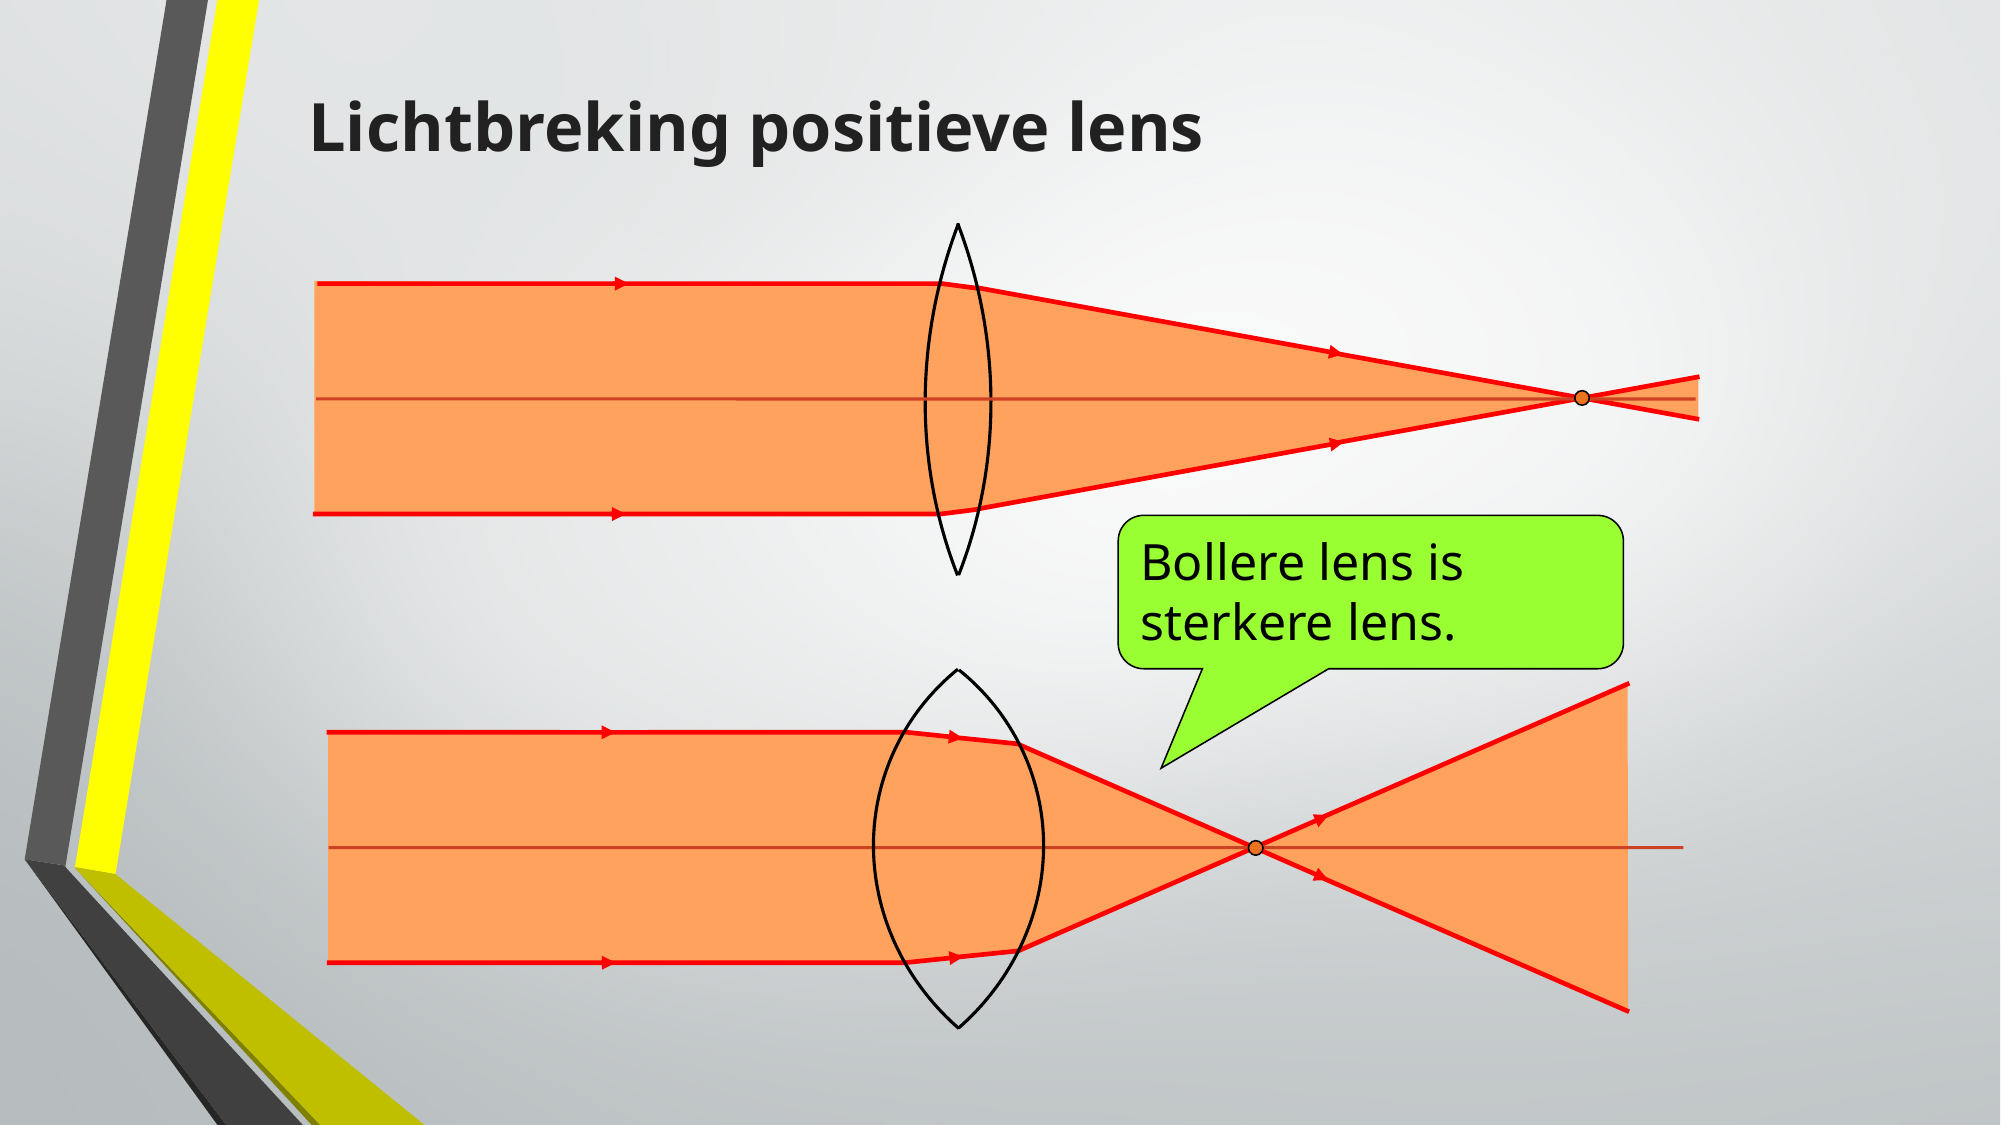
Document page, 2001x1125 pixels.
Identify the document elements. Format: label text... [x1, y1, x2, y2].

text_box Lichtbreking positieve lens [293, 30, 1644, 219]
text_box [556, 159, 1360, 565]
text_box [312, 242, 556, 532]
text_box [326, 646, 1629, 1070]
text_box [1360, 242, 1699, 532]
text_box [802, 690, 1115, 1029]
text_box Bollere lens is sterkere lens. [1118, 532, 1624, 646]
